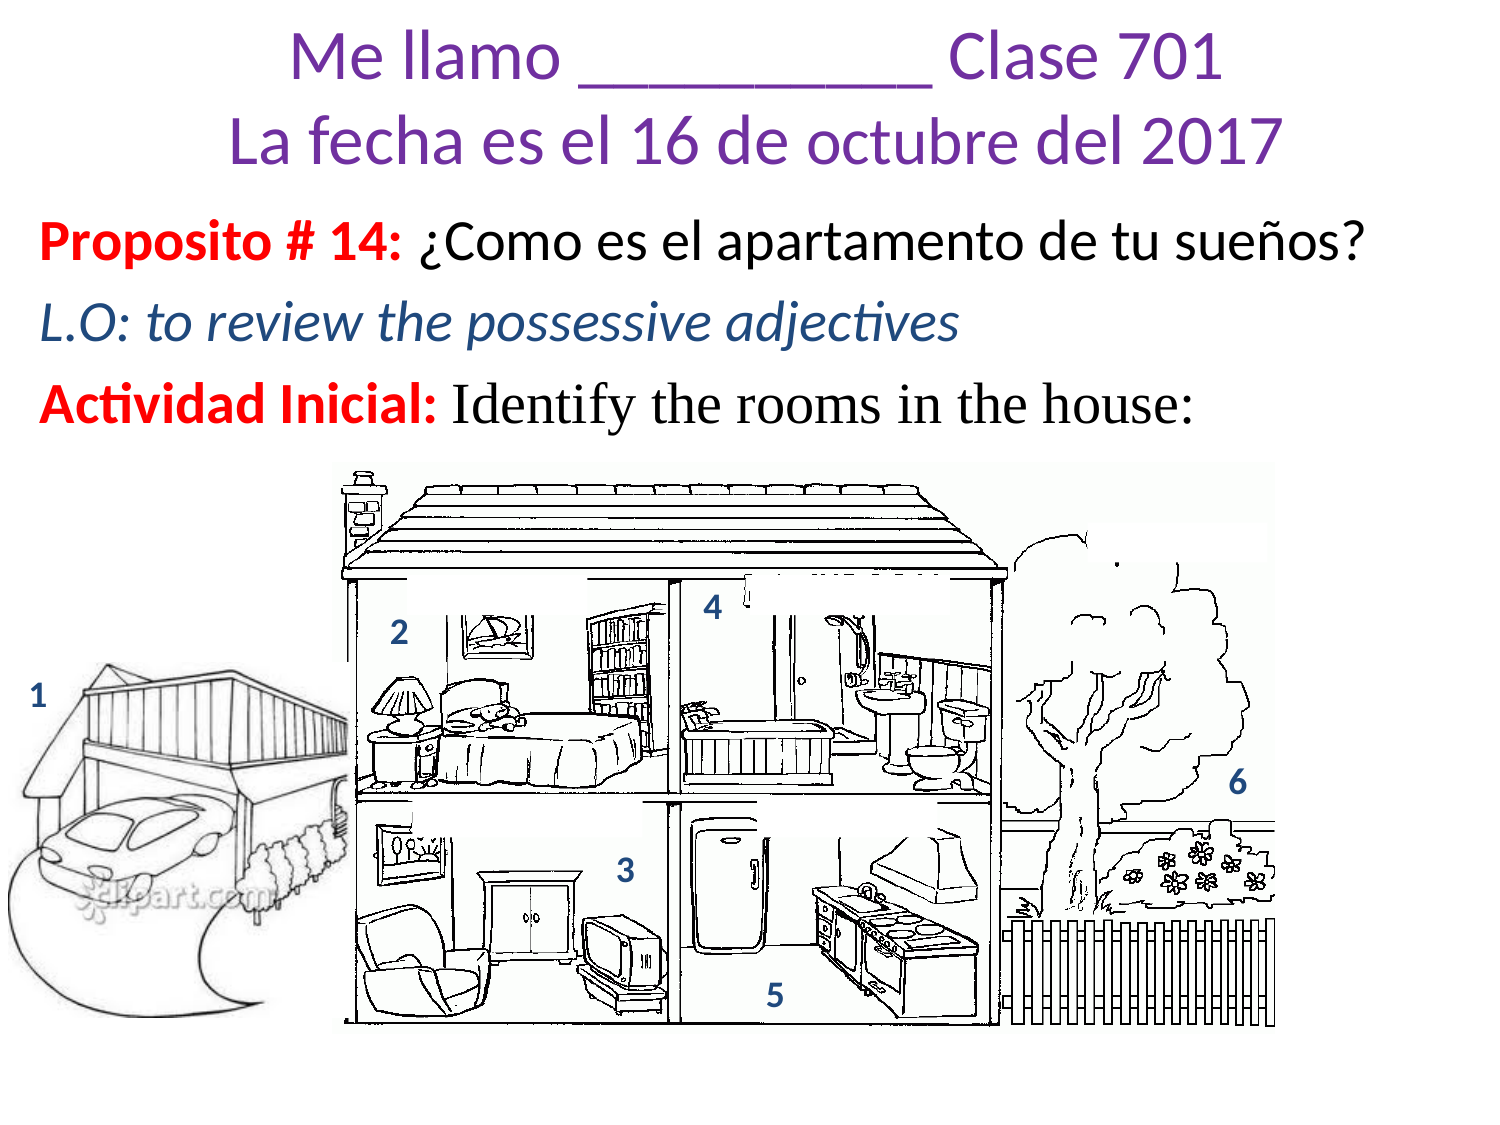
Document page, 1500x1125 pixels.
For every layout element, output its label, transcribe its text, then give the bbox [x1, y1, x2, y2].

list Proposito # 14: ¿Como es el apartamento de tu sueños? L.O: to review the possessive adjectives Actividad Inicial: Identify the rooms in the house: [24, 194, 1500, 938]
picture [8, 462, 1276, 1035]
title Me llamo __________ Clase 701 La fecha es el 16 de octubre del 2017 [38, 0, 1475, 188]
